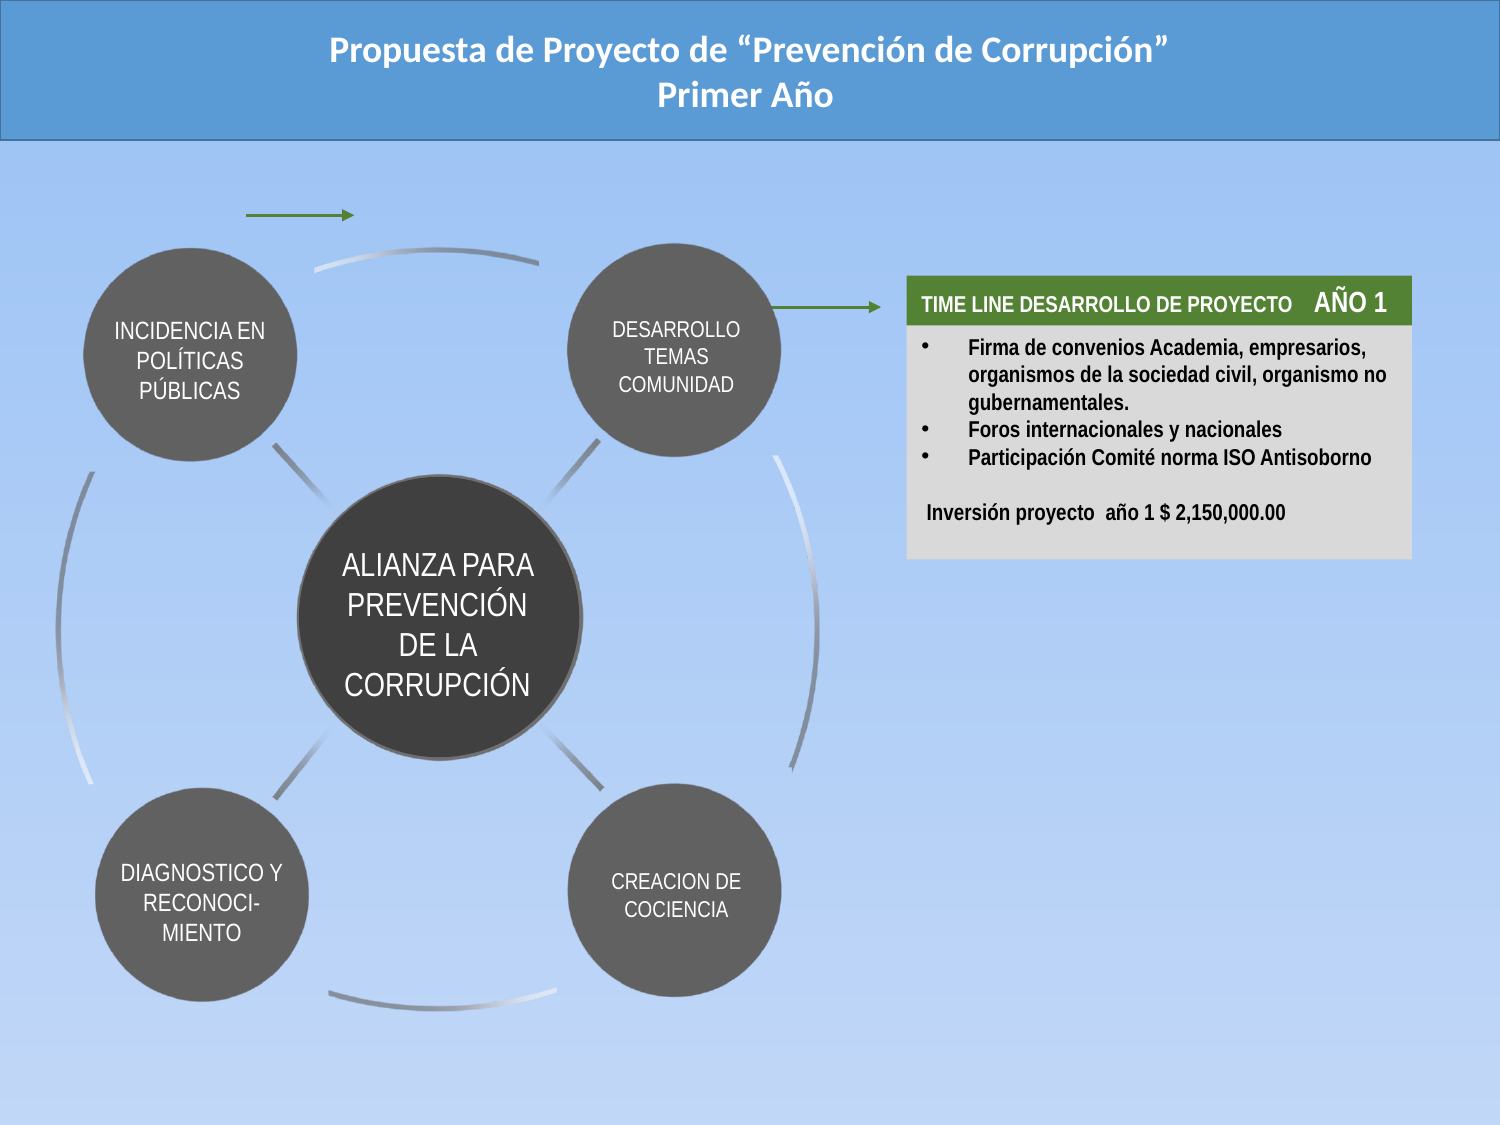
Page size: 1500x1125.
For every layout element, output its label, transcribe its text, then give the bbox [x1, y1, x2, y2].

text_box Firma de convenios Academia, empresarios, organismos de la sociedad civil, organismo no gubernamentales. Foros internacionales y nacionales Participación Comité norma ISO Antisoborno Inversión proyecto año 1 $ 2,150,000.00 [906, 326, 1412, 560]
text_box Propuesta de Proyecto de “Prevención de Corrupción” Primer Año [0, 0, 1500, 141]
text_box TIME LINE DESARROLLO DE PROYECTO AÑO 1 [906, 275, 1412, 326]
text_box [55, 242, 820, 1016]
